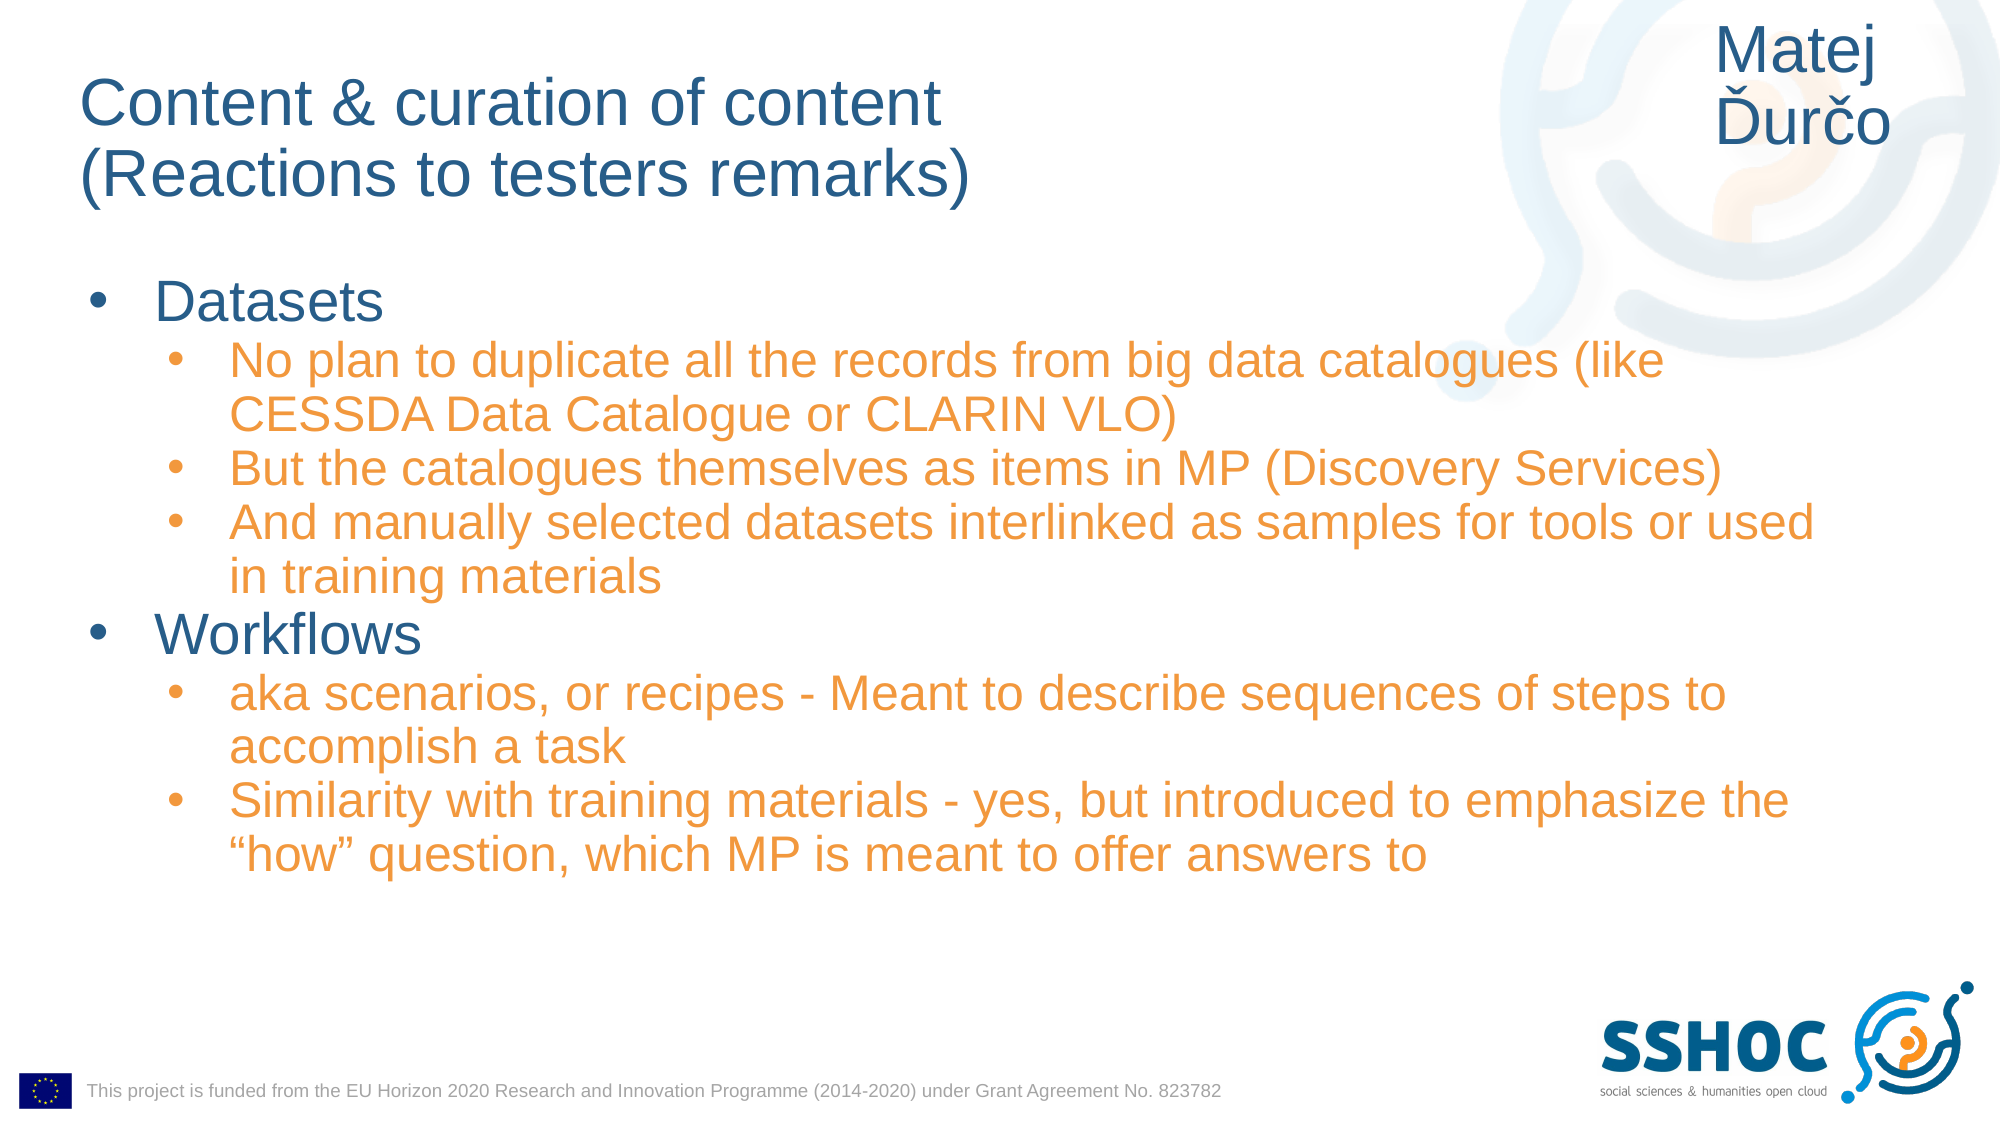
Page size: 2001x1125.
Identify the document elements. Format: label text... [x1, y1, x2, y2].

list Datasets No plan to duplicate all the records from big data catalogues (like CESSDA Data Catalogue or CLARIN VLO) But the catalogues themselves as items in MP (Discovery Services) And manually selected datasets interlinked as samples for tools or used in training materials Workflows aka scenarios, or recipes - Meant to describe sequences of steps to accomplish a task Similarity with training materials - yes, but introduced to emphasize the “how” question, which MP is meant to offer answers to [64, 263, 1863, 978]
picture [1597, 965, 2001, 1118]
picture [19, 1073, 72, 1109]
text_box Matej Ďurčo [1699, 0, 2000, 254]
title Content & curation of content (Reactions to testers remarks) [64, 59, 1699, 184]
